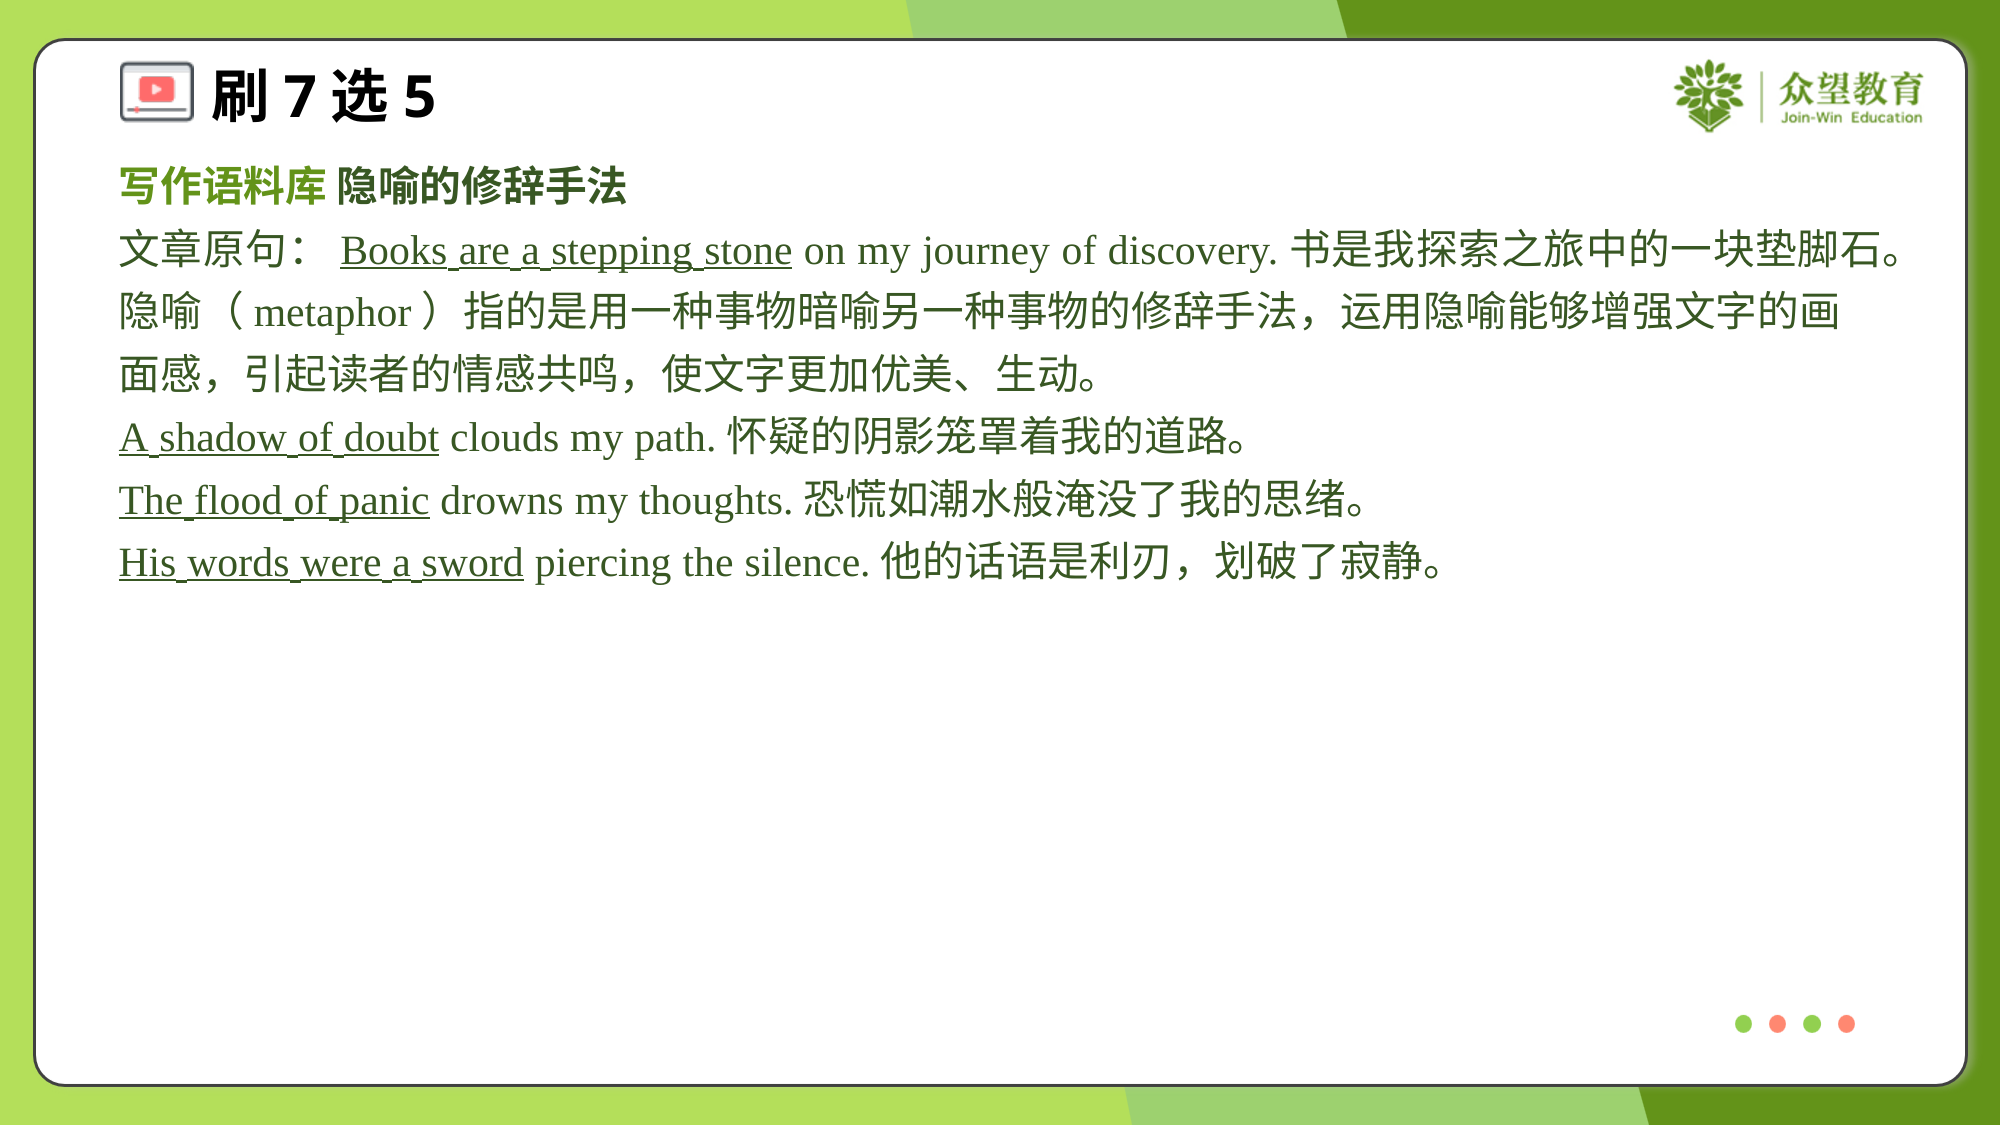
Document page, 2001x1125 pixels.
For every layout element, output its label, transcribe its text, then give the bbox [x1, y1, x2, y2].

text_box 写作语料库 隐喻的修辞手法 文章原句：Books are a stepping stone on my journey of discovery.书是我探索之旅中的一块垫脚石。 隐喻（metaphor）指的是用一种事物暗喻另一种事物的修辞手法，运用隐喻能够增强文字的画面感，引起读者的情感共鸣，使文字更加优美、生动。 A shadow of doubt clouds my path.怀疑的阴影笼罩着我的道路。 The flood of panic drowns my thoughts.恐慌如潮水般淹没了我的思绪。 His words were a sword piercing the silence.他的话语是利刃，划破了寂静。 [118, 147, 1883, 643]
picture [0, 0, 2000, 1125]
